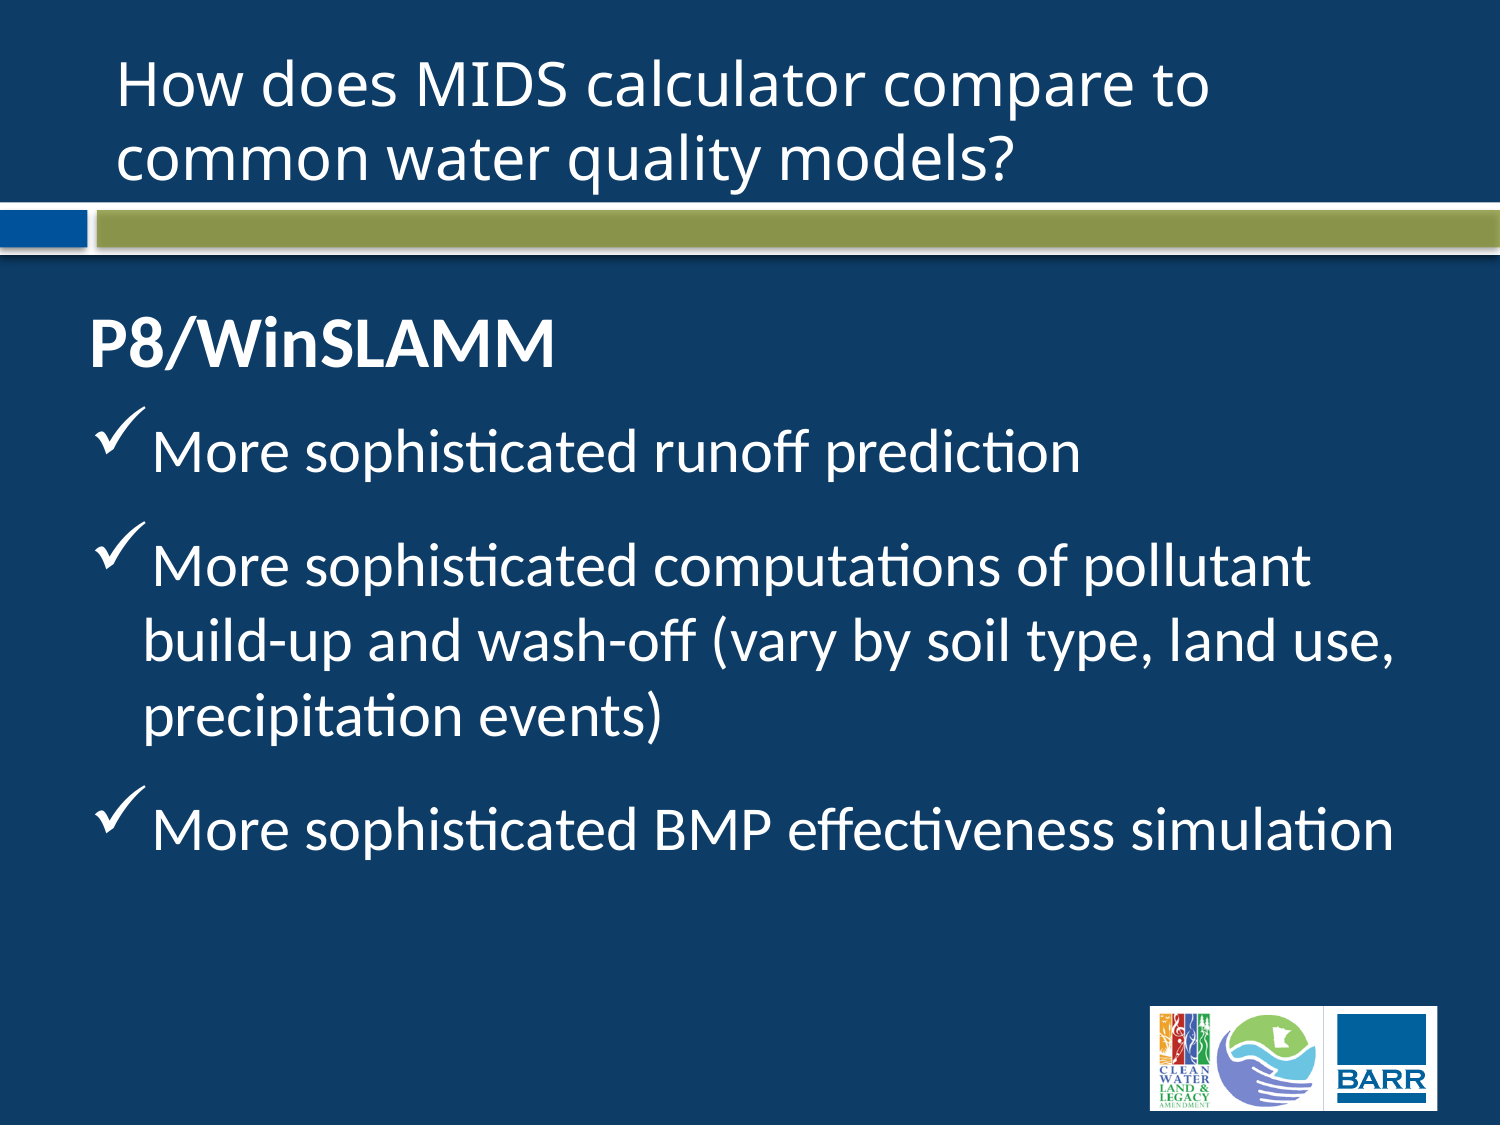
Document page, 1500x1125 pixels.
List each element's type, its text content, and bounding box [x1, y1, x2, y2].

list P8/WinSLAMM More sophisticated runoff prediction More sophisticated computations of pollutant build-up and wash-off (vary by soil type, land use, precipitation events) More sophisticated BMP effectiveness simulation [75, 287, 1450, 1025]
picture [1149, 1025, 1323, 1111]
title How does MIDS calculator compare to common water quality models? [100, 37, 1438, 200]
